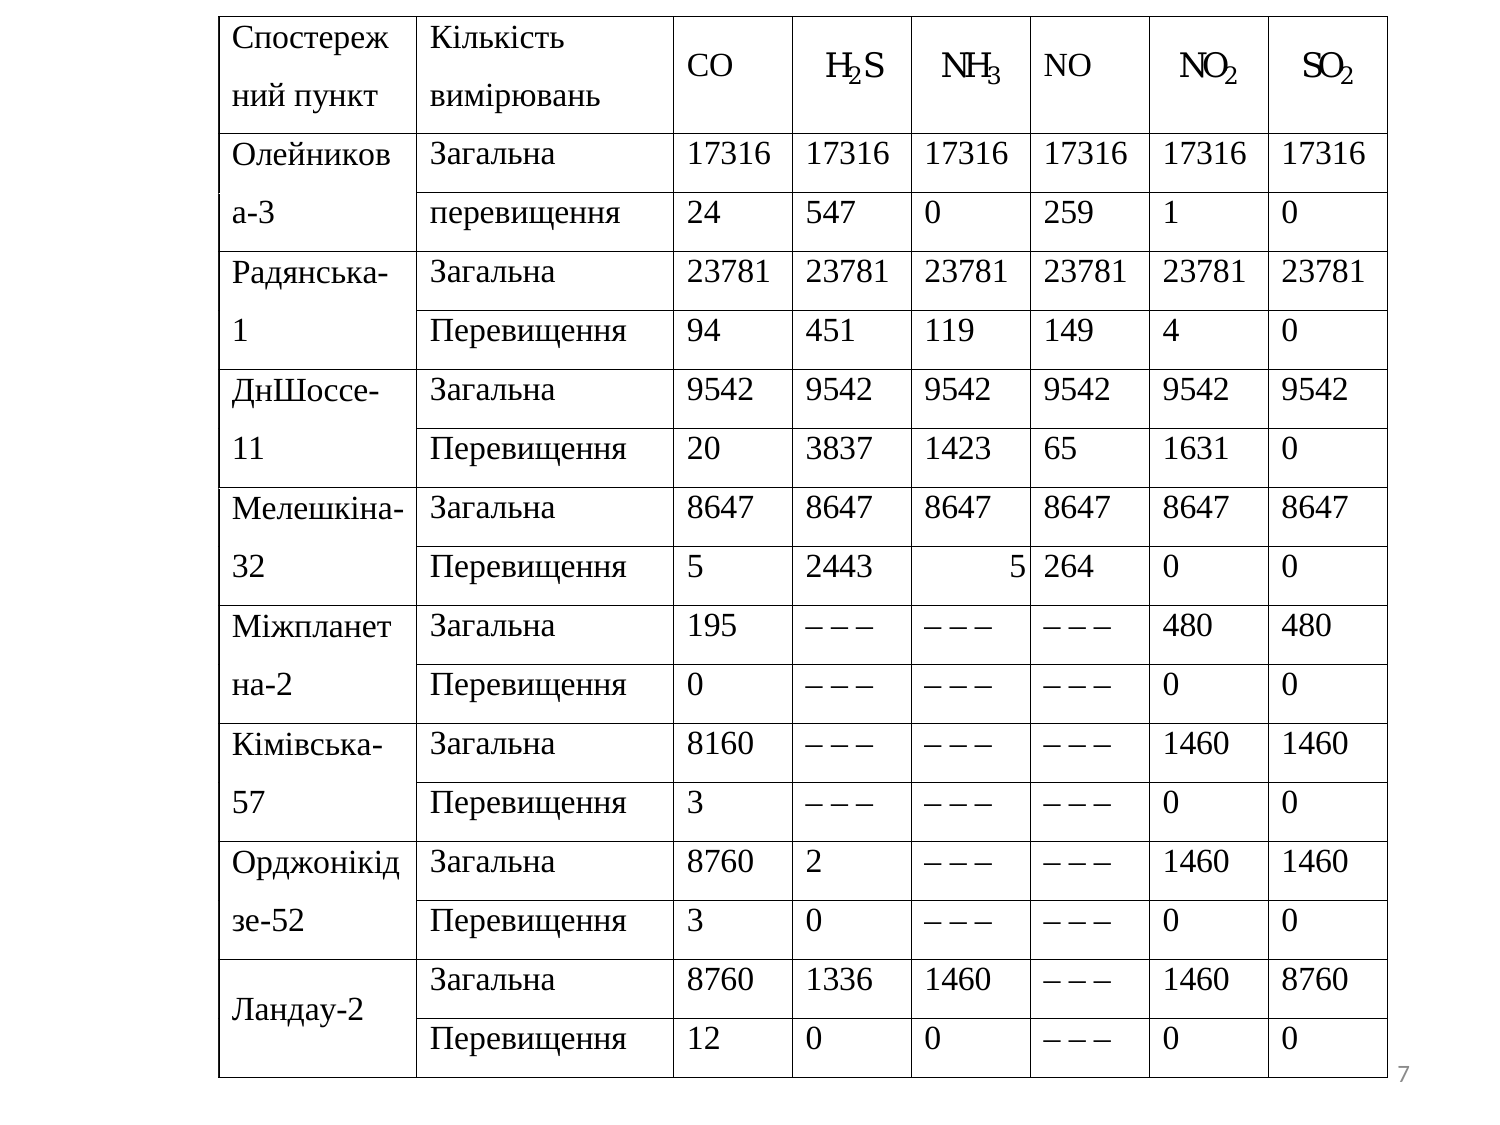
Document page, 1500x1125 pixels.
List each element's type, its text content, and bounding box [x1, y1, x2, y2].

slide_number 7 [1391, 1042, 1425, 1103]
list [218, 15, 1389, 1125]
